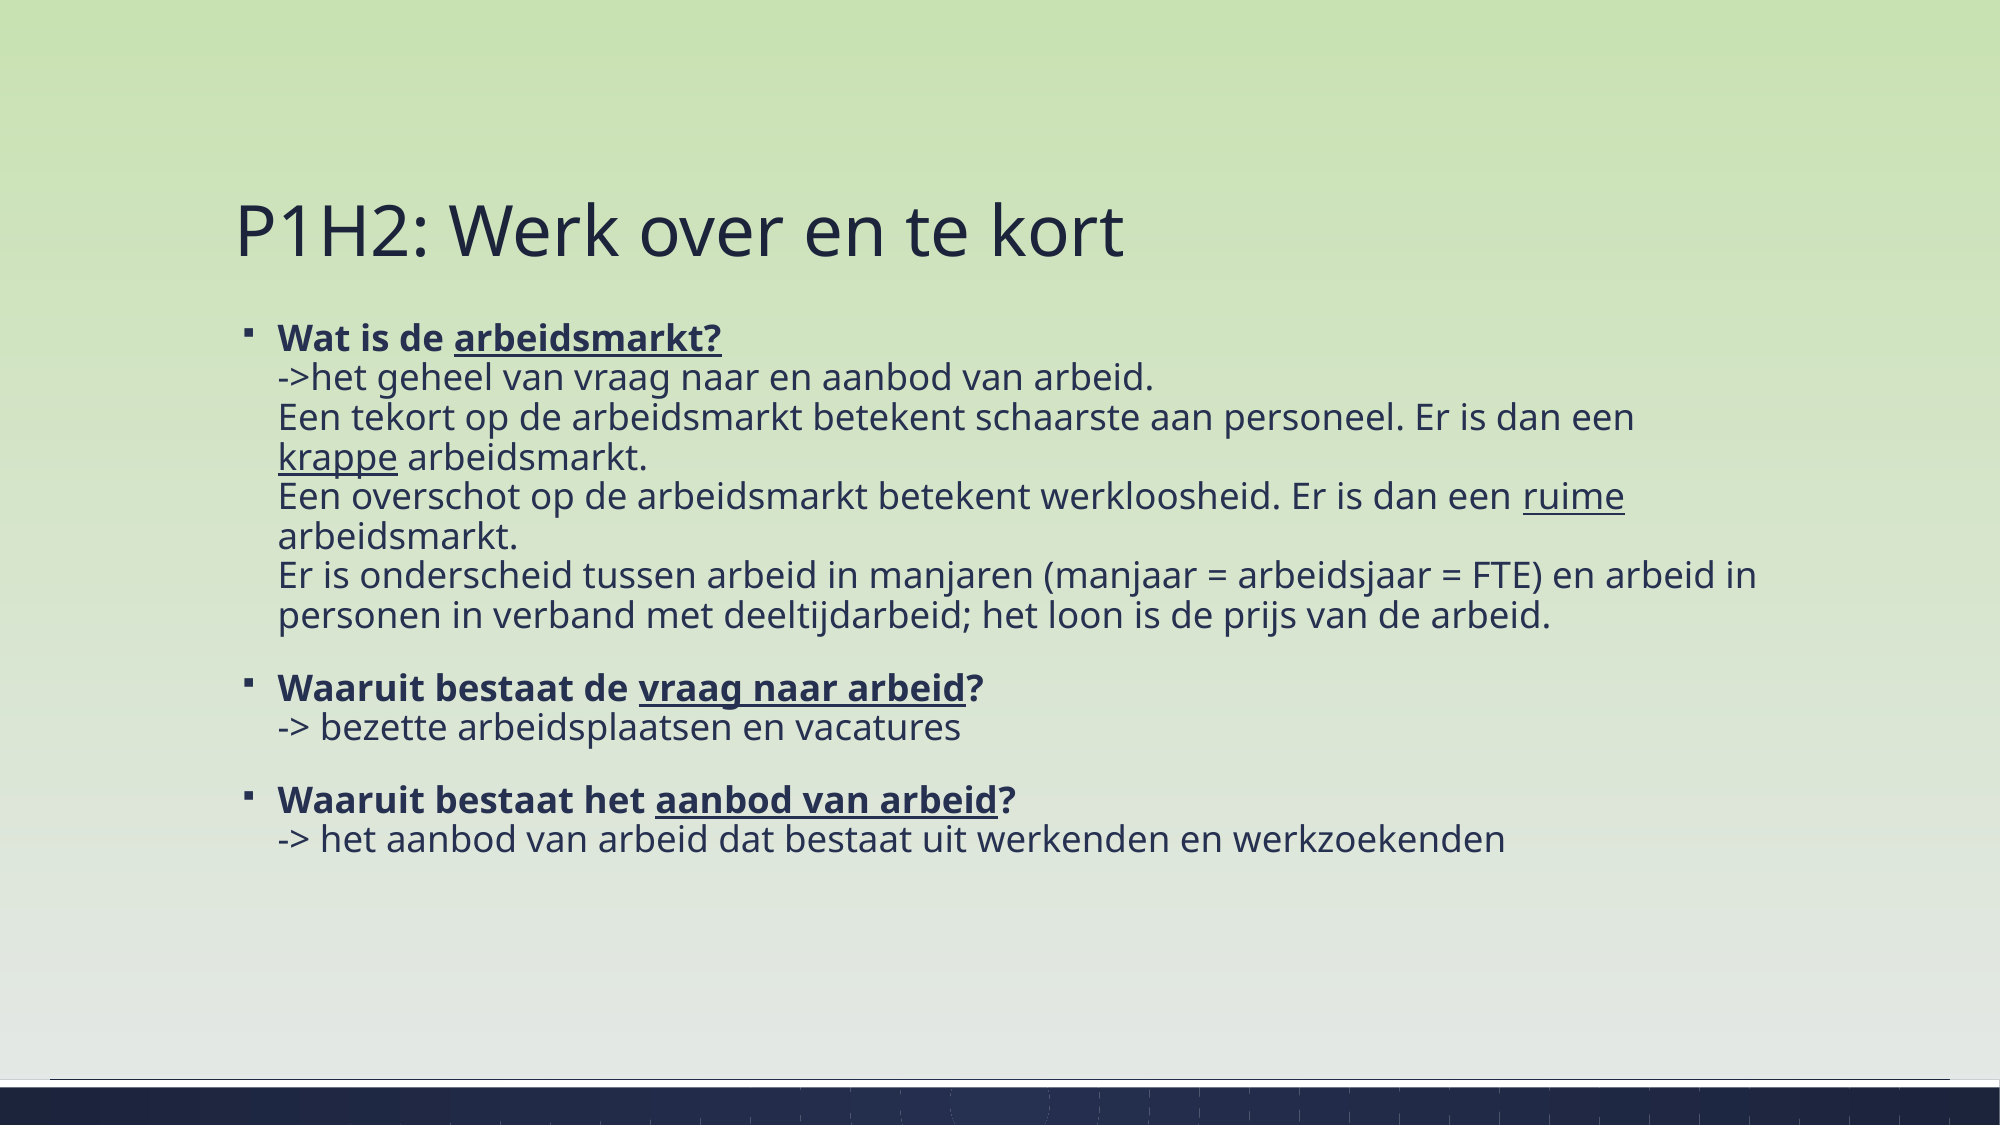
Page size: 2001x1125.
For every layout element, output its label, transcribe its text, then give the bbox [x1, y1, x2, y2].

title P1H2: Werk over en te kort [219, 76, 1780, 279]
list Wat is de arbeidsmarkt? ->het geheel van vraag naar en aanbod van arbeid. Een tekort op de arbeidsmarkt betekent schaarste aan personeel. Er is dan een krappe arbeidsmarkt. Een overschot op de arbeidsmarkt betekent werkloosheid. Er is dan een ruime arbeidsmarkt. Er is onderscheid tussen arbeid in manjaren (manjaar = arbeidsjaar = FTE) en arbeid in personen in verband met deeltijdarbeid; het loon is de prijs van de arbeid. Waaruit bestaat de vraag naar arbeid? -> bezette arbeidsplaatsen en vacatures Waaruit bestaat het aanbod van arbeid? -> het aanbod van arbeid dat bestaat uit werkenden en werkzoekenden [219, 311, 1780, 990]
